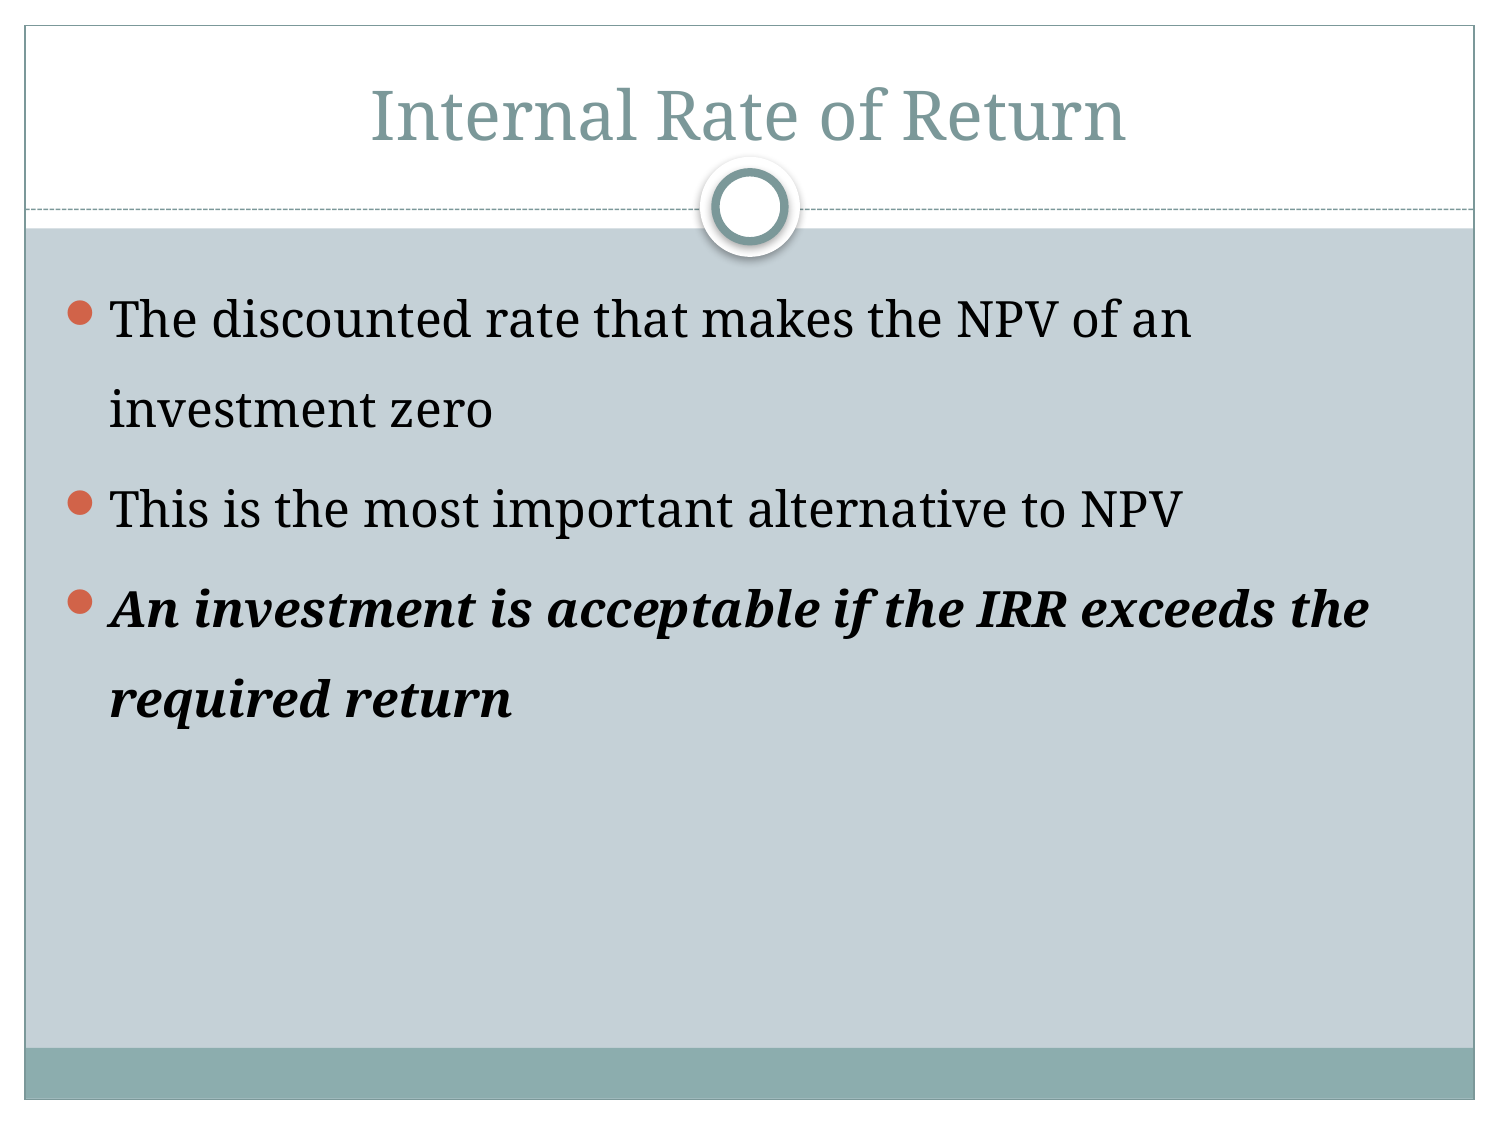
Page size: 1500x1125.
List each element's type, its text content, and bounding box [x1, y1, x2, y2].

text_box [232, 162, 1423, 233]
list The discounted rate that makes the NPV of an investment zero This is the most important alternative to NPV An investment is acceptable if the IRR exceeds the required return [49, 250, 1445, 1001]
title Internal Rate of Return [49, 37, 1450, 162]
